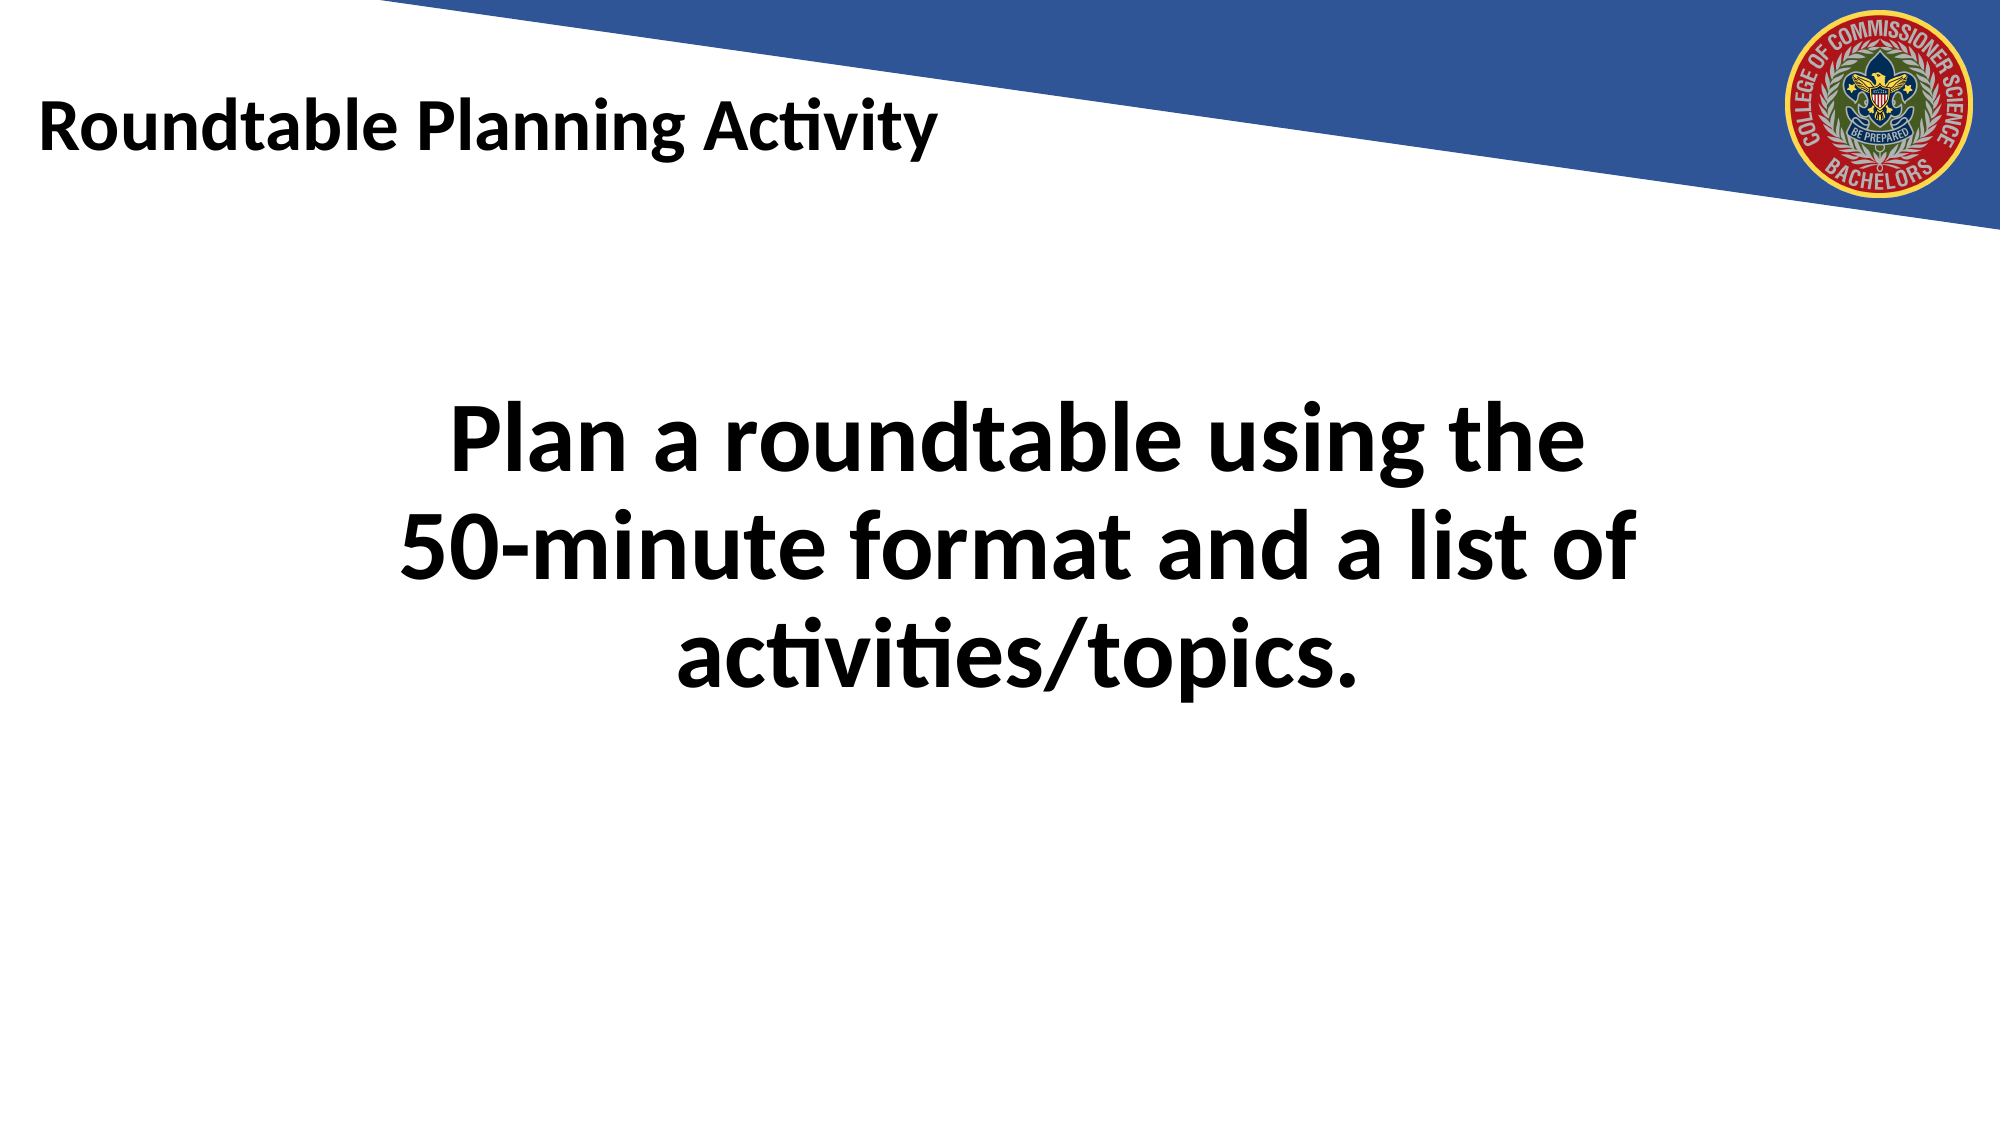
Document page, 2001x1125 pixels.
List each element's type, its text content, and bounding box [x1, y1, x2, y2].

title Roundtable Planning Activity [23, 82, 1172, 171]
picture [1785, 10, 1973, 198]
list Plan a roundtable using the 50-minute format and a list of activities/topics. [371, 378, 1666, 1092]
